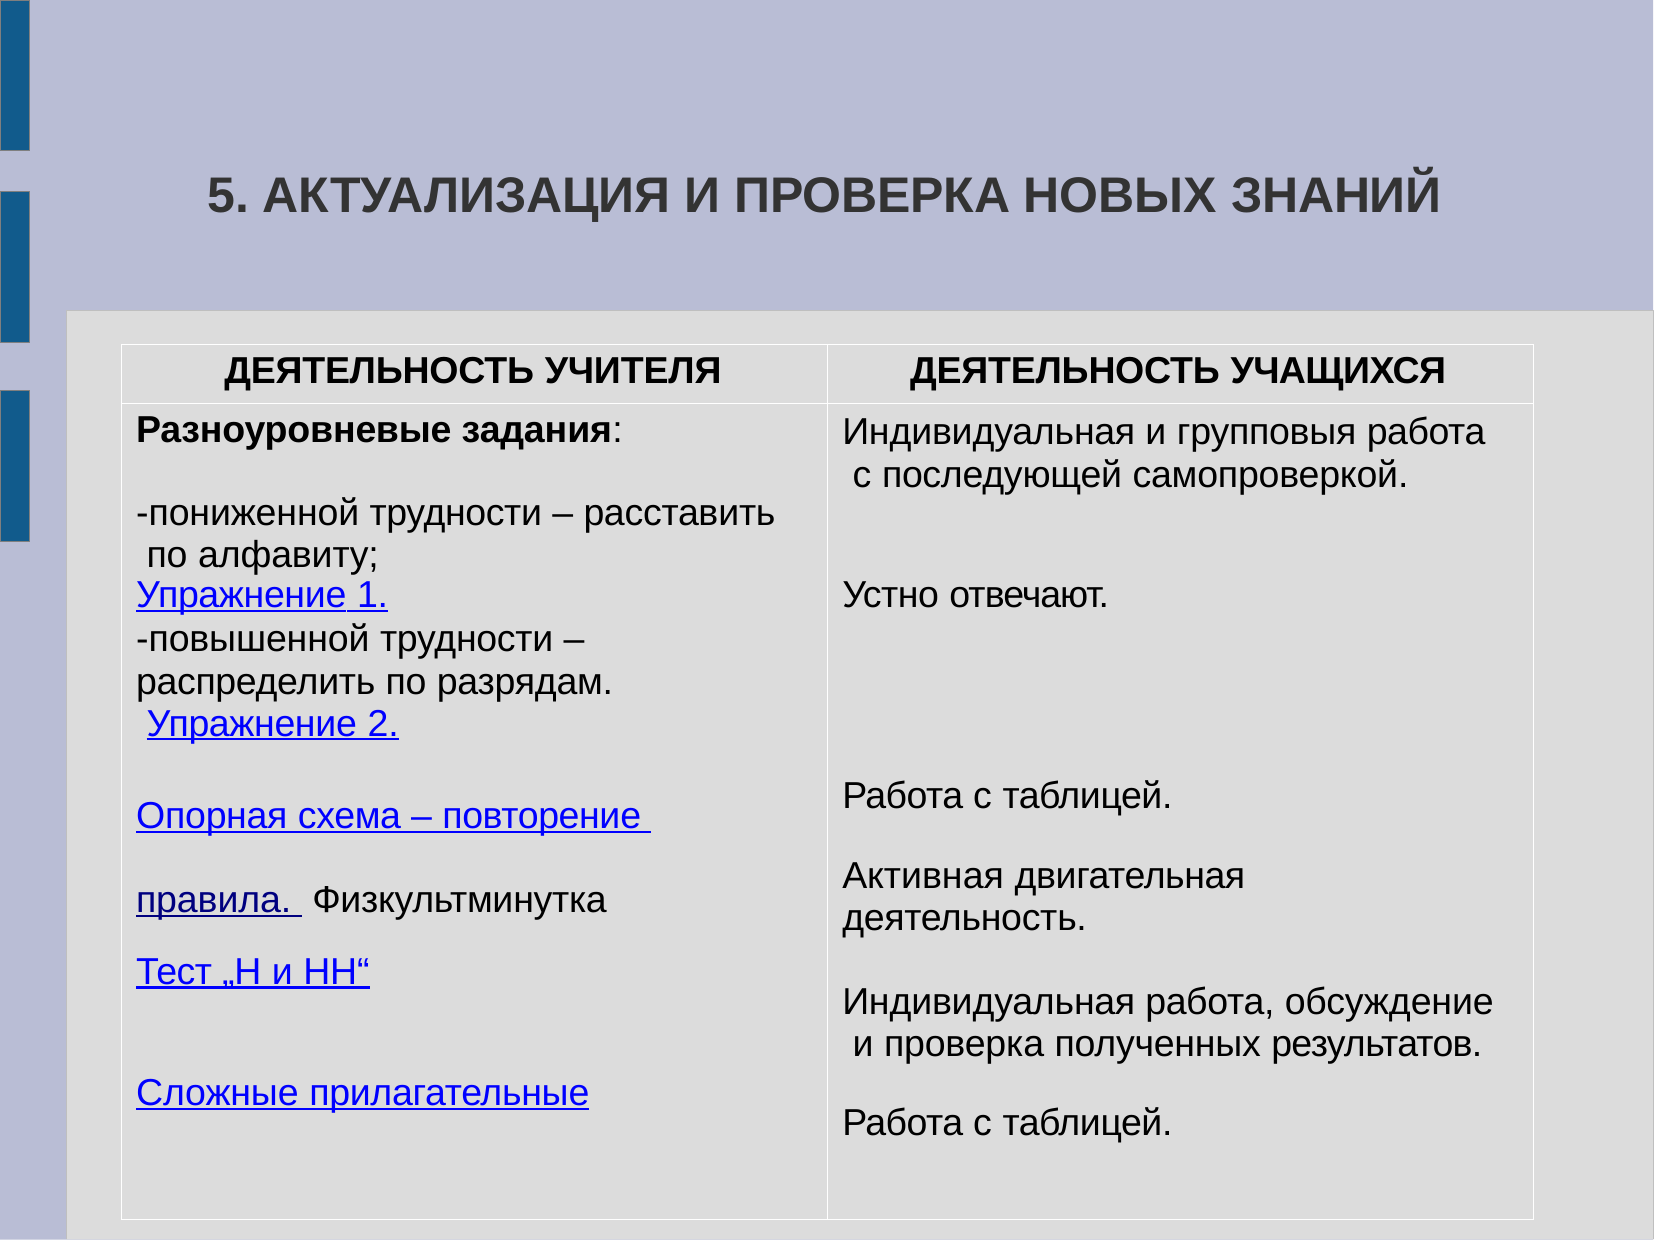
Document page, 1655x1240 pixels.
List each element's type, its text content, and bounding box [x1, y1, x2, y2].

table_header ДЕЯТЕЛЬНОСТЬ УЧИТЕЛЯ [122, 345, 827, 403]
title 5. АКТУАЛИЗАЦИЯ И ПРОВЕРКА НОВЫХ ЗНАНИЙ [205, 160, 1449, 344]
table_cell Разноуровневые задания: -пониженной трудности – расставить по алфавиту; Упражнение 1. -повышенной трудности – распределить по разрядам. Упражнение 2. Опорная схема – повторение правила. Физкультминутка Тест „Н и НН“ Сложные прилагательные [122, 404, 827, 1219]
table_header ДЕЯТЕЛЬНОСТЬ УЧАЩИХСЯ [828, 345, 1533, 403]
table_cell Индивидуальная и групповыя работа с последующей самопроверкой. Устно отвечают. Работа с таблицей. Активная двигательная деятельность. Индивидуальная работа, обсуждение и проверка полученных результатов. Работа с таблицей. [828, 404, 1533, 1219]
